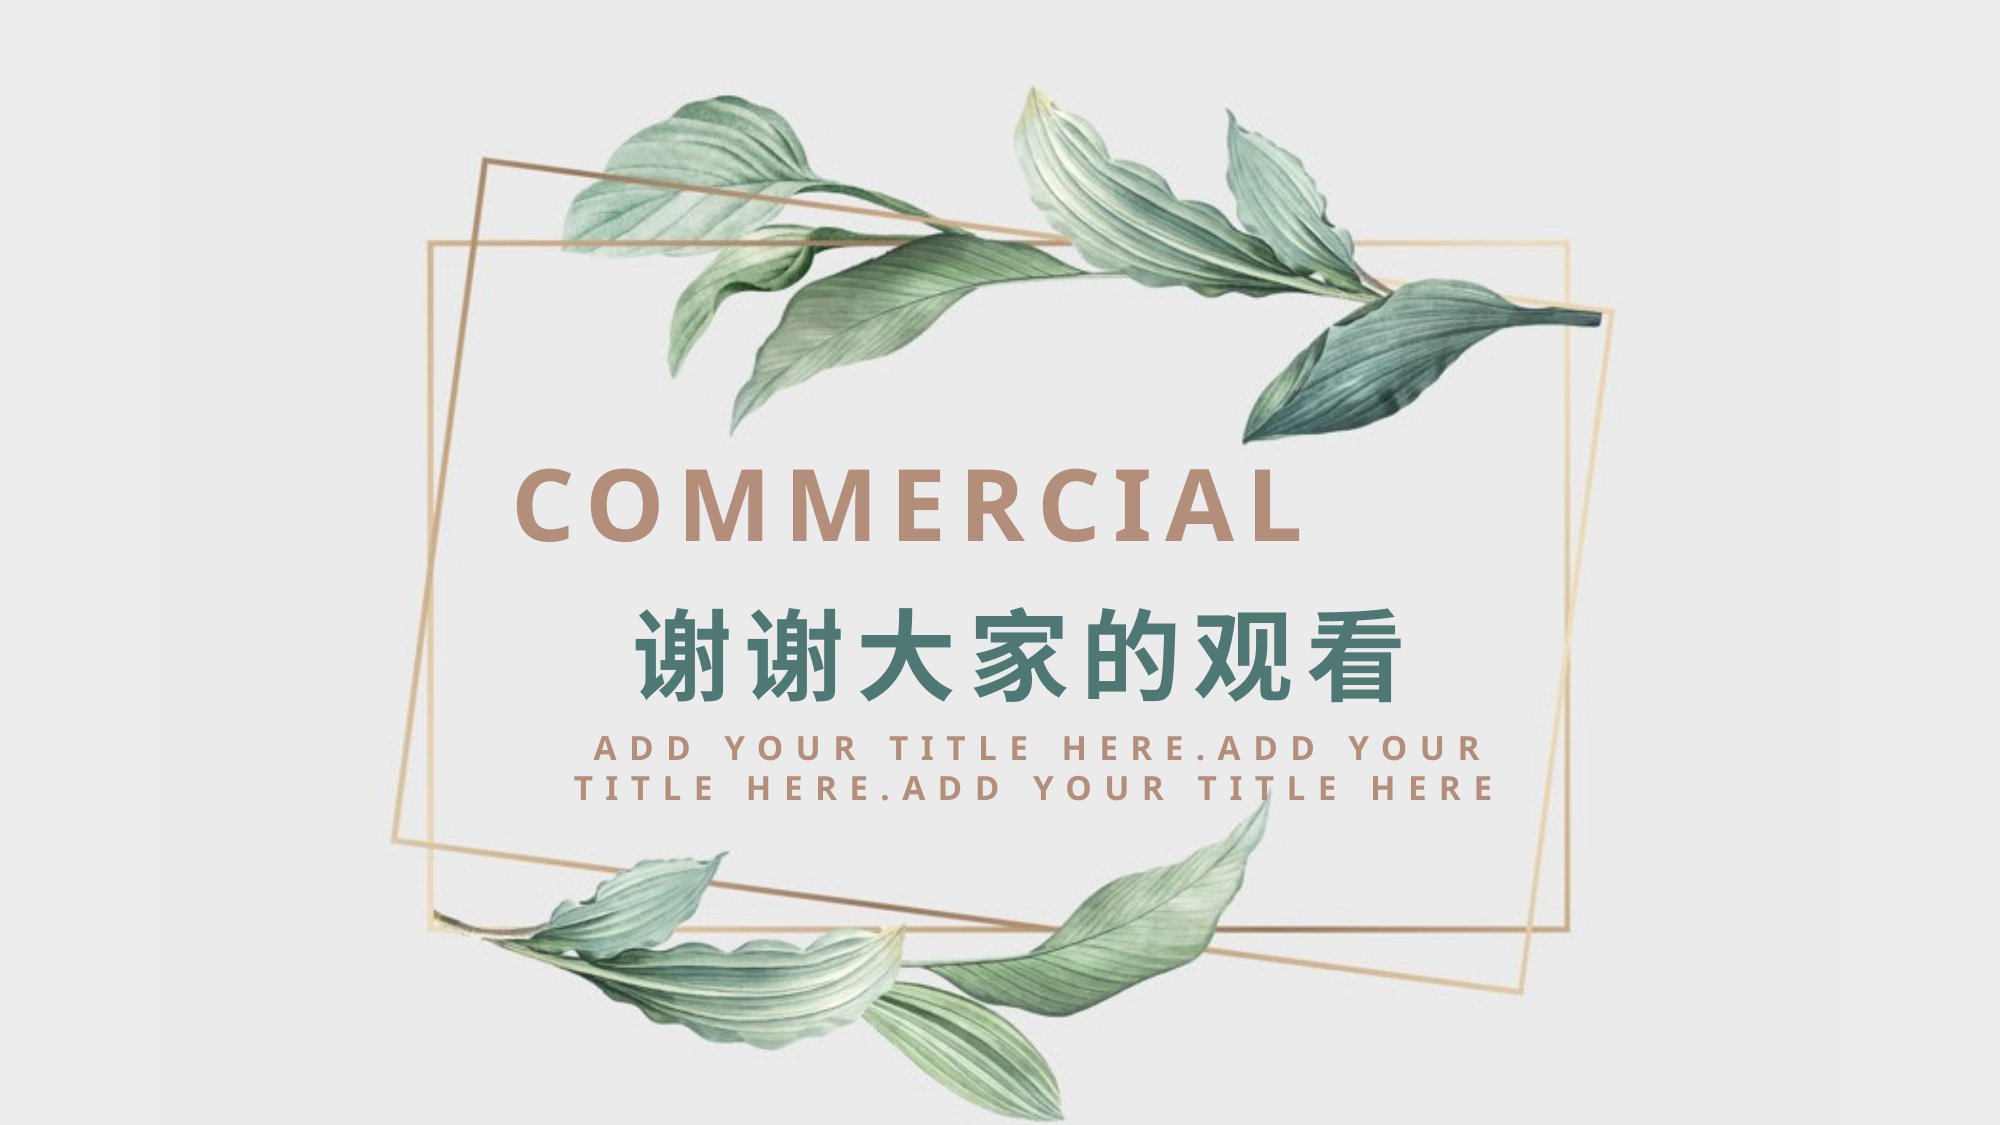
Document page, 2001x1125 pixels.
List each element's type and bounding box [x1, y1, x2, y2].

picture [160, 0, 1840, 1125]
